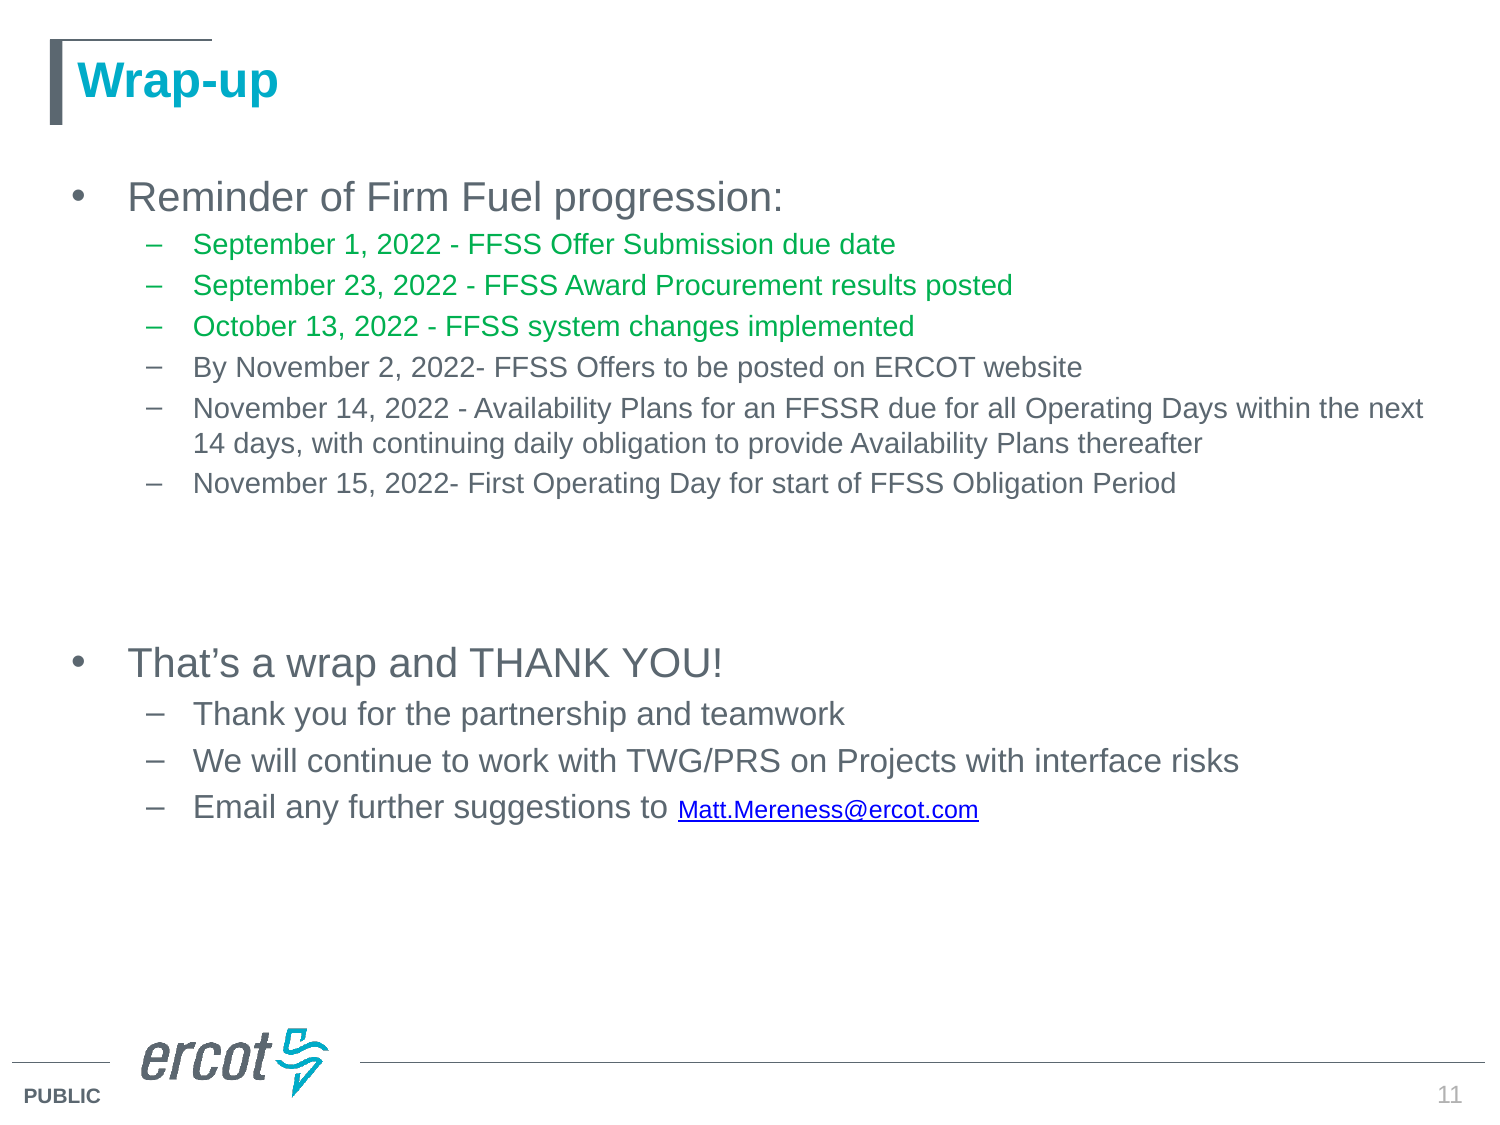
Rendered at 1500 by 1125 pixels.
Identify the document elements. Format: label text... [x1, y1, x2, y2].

picture [137, 1038, 332, 1100]
list Reminder of Firm Fuel progression: September 1, 2022 - FFSS Offer Submission due date September 23, 2022 - FFSS Award Procurement results posted October 13, 2022 - FFSS system changes implemented By November 2, 2022- FFSS Offers to be posted on ERCOT website November 14, 2022 - Availability Plans for an FFSSR due for all Operating Days within the next 14 days, with continuing daily obligation to provide Availability Plans thereafter November 15, 2022- First Operating Day for start of FFSS Obligation Period That’s a wrap and THANK YOU! Thank you for the partnership and teamwork We will continue to work with TWG/PRS on Projects with interface risks Email any further suggestions to Matt.Mereness@ercot.com [56, 162, 1457, 1038]
slide_number 11 [1412, 1076, 1488, 1112]
title Wrap-up [62, 39, 1450, 162]
